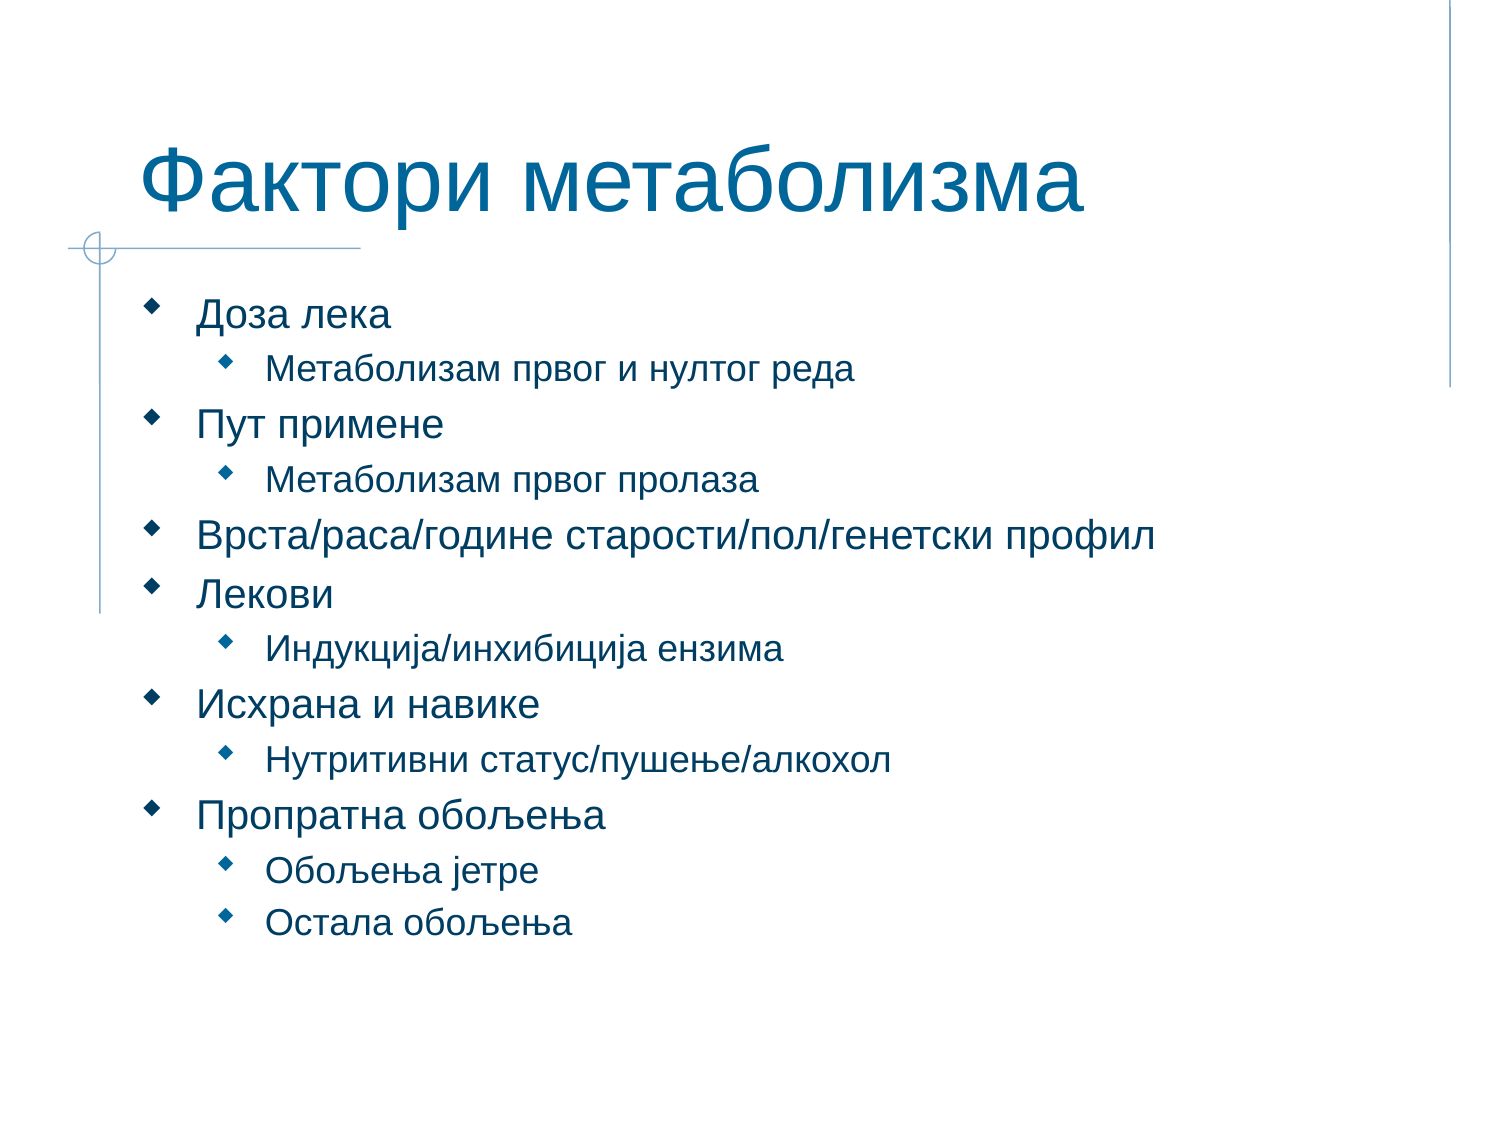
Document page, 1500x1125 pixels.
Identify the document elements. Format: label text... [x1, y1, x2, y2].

title Фактори метаболизма [123, 49, 1400, 238]
list Доза лека Метаболизам првог и нултог реда Пут примене Метаболизам првог пролаза Врста/раса/године старости/пол/генетски профил Лекови Индукција/инхибиција ензима Исхрана и навике Нутритивни статус/пушење/алкохол Пропратна обољења Обољења јетре Остала обољења [124, 278, 1400, 1014]
